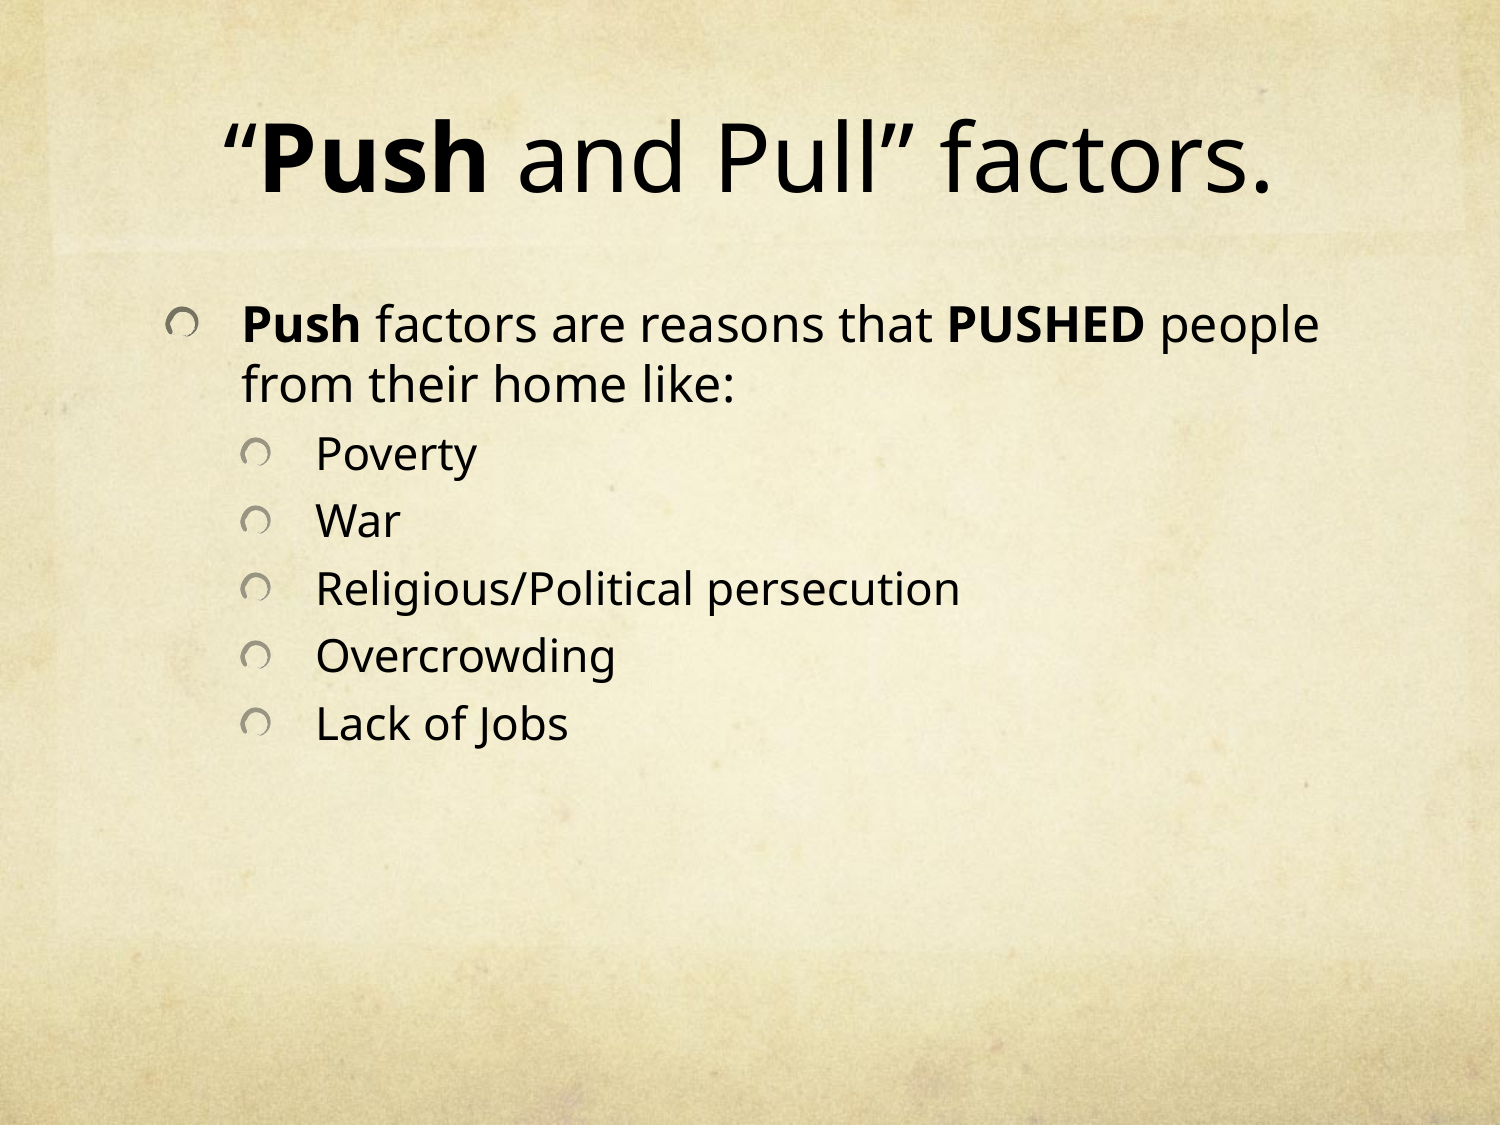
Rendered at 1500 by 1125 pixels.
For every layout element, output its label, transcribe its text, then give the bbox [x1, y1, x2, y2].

picture [0, 0, 1500, 1125]
title “Push and Pull” factors. [150, 82, 1350, 225]
list Push factors are reasons that PUSHED people from their home like: Poverty War Religious/Political persecution Overcrowding Lack of Jobs [150, 284, 1350, 950]
